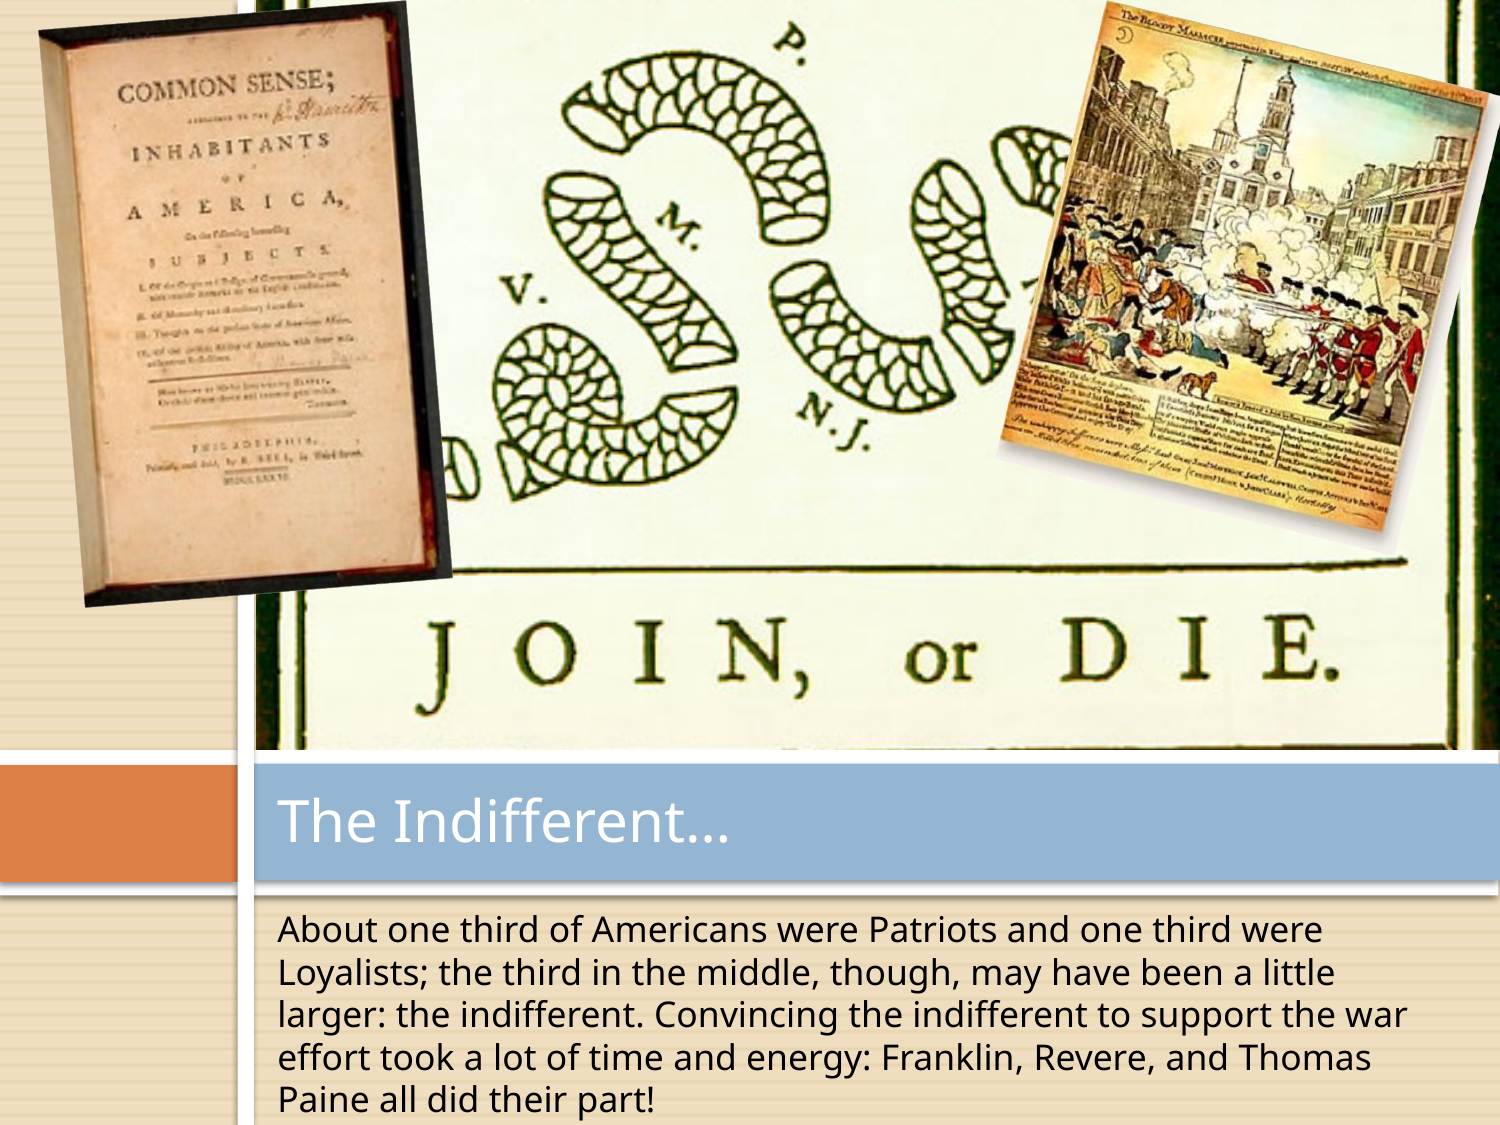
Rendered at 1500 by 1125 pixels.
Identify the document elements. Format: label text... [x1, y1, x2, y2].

picture [39, 0, 1500, 750]
title The Indifferent… [262, 762, 1463, 875]
list About one third of Americans were Patriots and one third were Loyalists; the third in the middle, though, may have been a little larger: the indifferent. Convincing the indifferent to support the war effort took a lot of time and energy: Franklin, Revere, and Thomas Paine all did their part! [262, 900, 1463, 1088]
